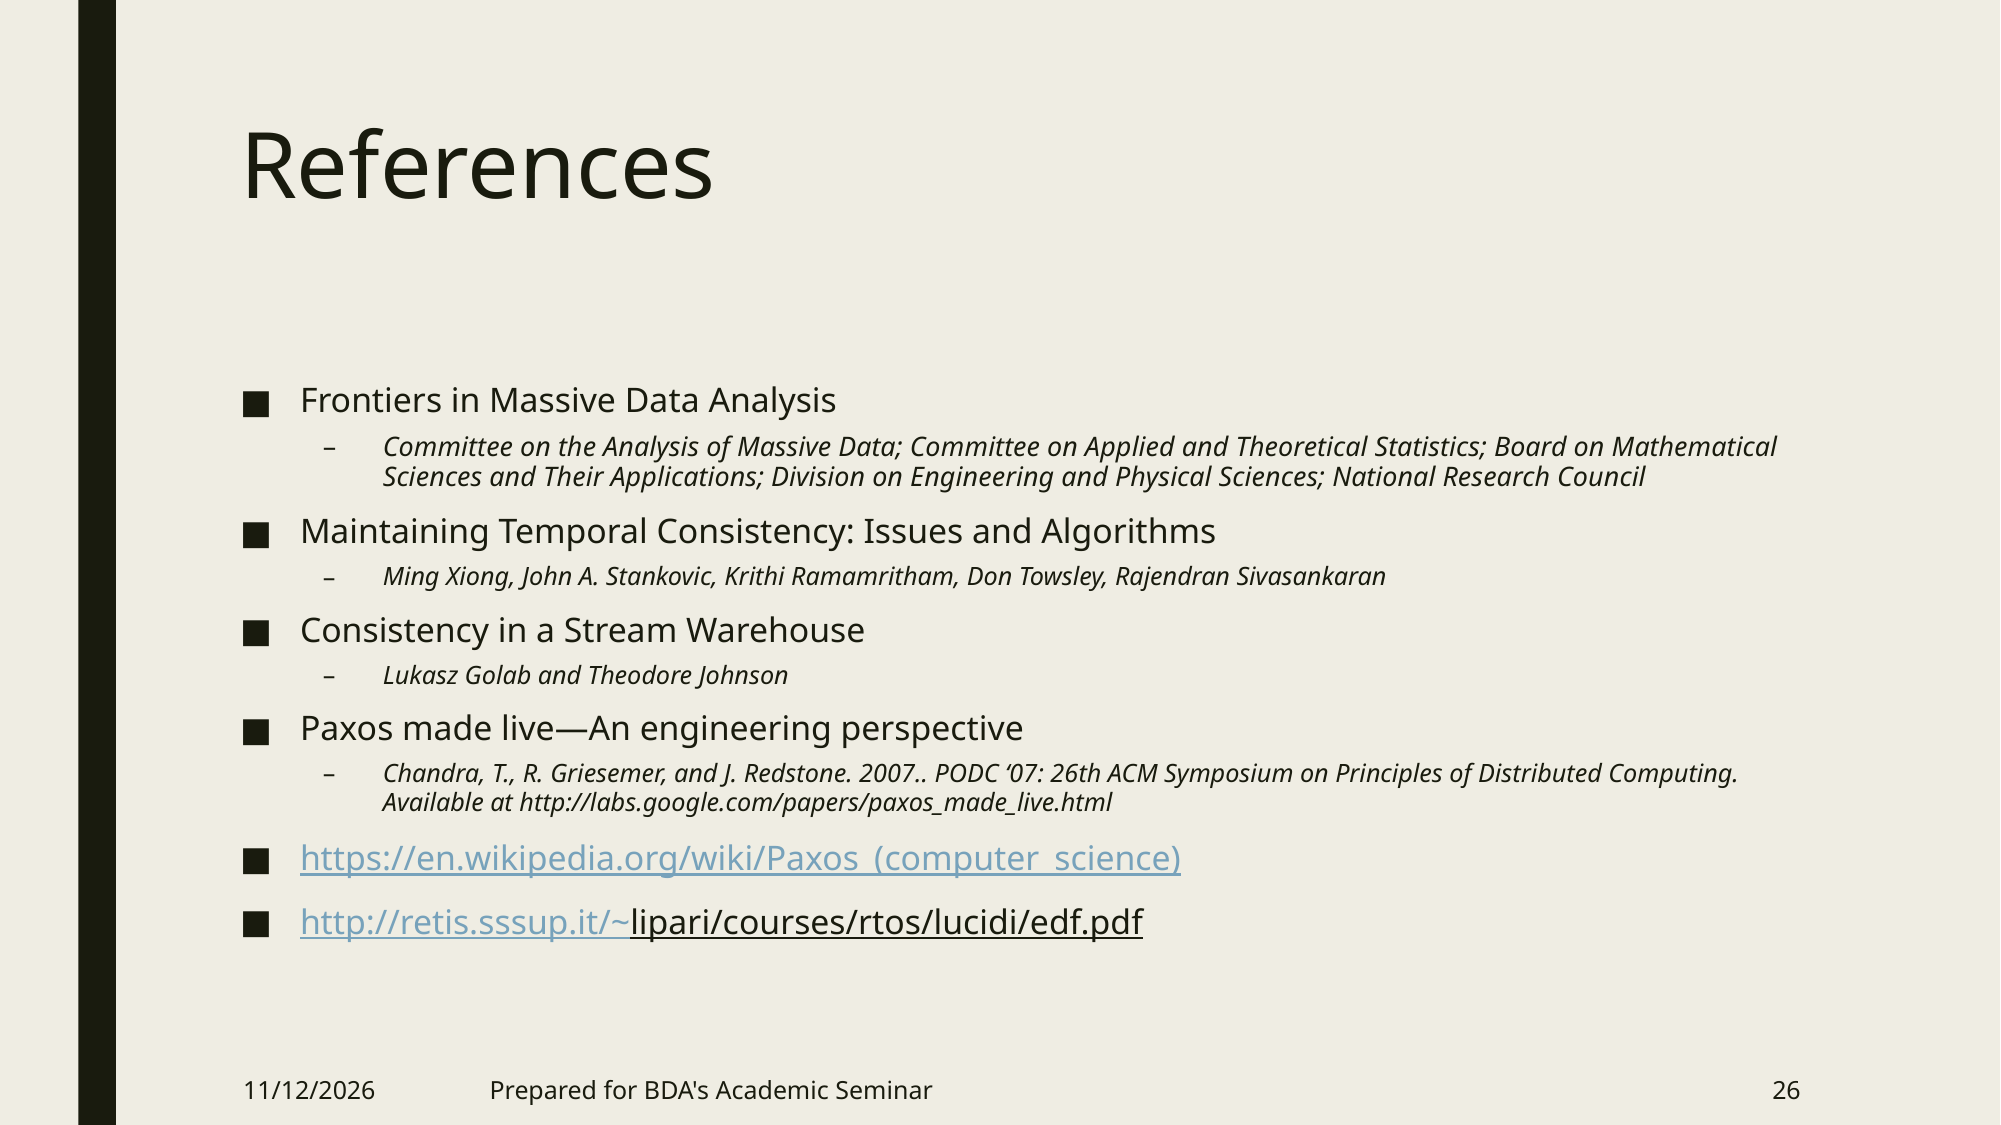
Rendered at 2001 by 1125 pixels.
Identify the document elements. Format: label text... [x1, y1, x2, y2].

footer Prepared for BDA's Academic Seminar [474, 1058, 1505, 1125]
slide_number 26 [1553, 1058, 1816, 1125]
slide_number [228, 1058, 426, 1125]
title References [225, 112, 1800, 357]
list Frontiers in Massive Data Analysis Committee on the Analysis of Massive Data; Committee on Applied and Theoretical Statistics; Board on Mathematical Sciences and Their Applications; Division on Engineering and Physical Sciences; National Research Council Maintaining Temporal Consistency: Issues and Algorithms Ming Xiong, John A. Stankovic, Krithi Ramamritham, Don Towsley, Rajendran Sivasankaran Consistency in a Stream Warehouse Lukasz Golab and Theodore Johnson Paxos made live—An engineering perspective Chandra, T., R. Griesemer, and J. Redstone. 2007.. PODC ‘07: 26th ACM Symposium on Principles of Distributed Computing. Available at http://labs.google.com/papers/paxos_made_live.html https://en.wikipedia.org/wiki/Paxos_(computer_science) http://retis.sssup.it/~lipari/courses/rtos/lucidi/edf.pdf [225, 375, 1800, 963]
